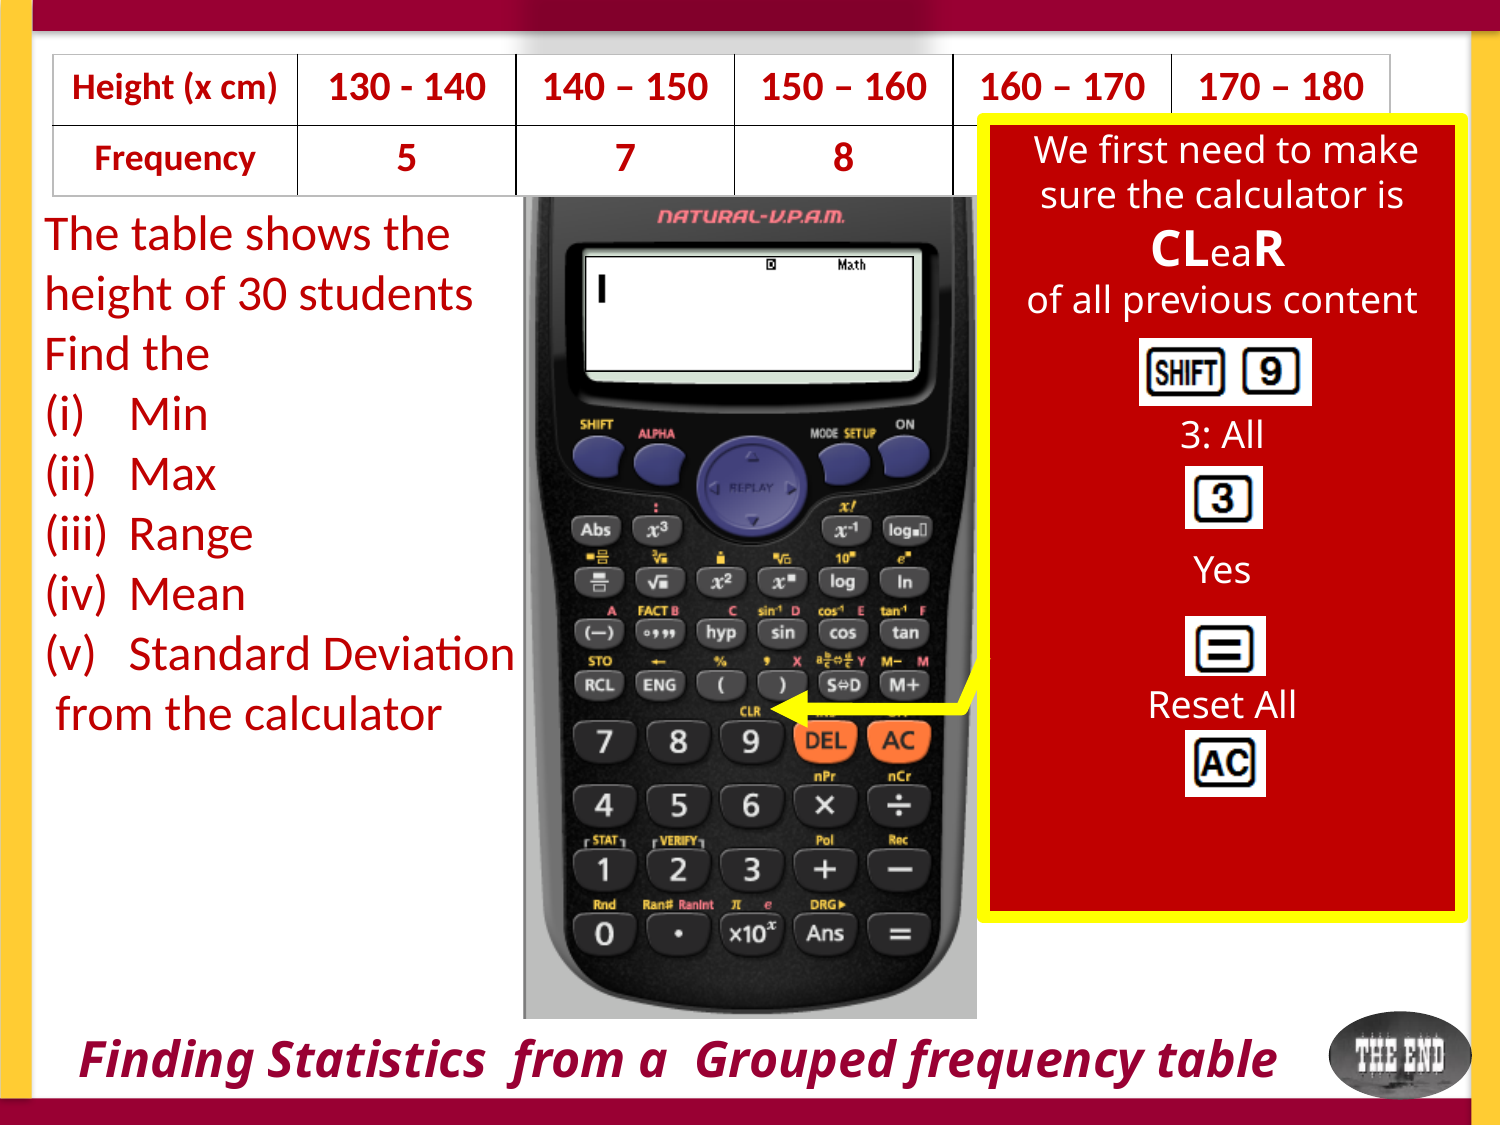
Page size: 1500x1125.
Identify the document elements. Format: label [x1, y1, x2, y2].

text_box [983, 118, 1462, 917]
picture [523, 197, 977, 1019]
picture [1328, 1011, 1472, 1100]
